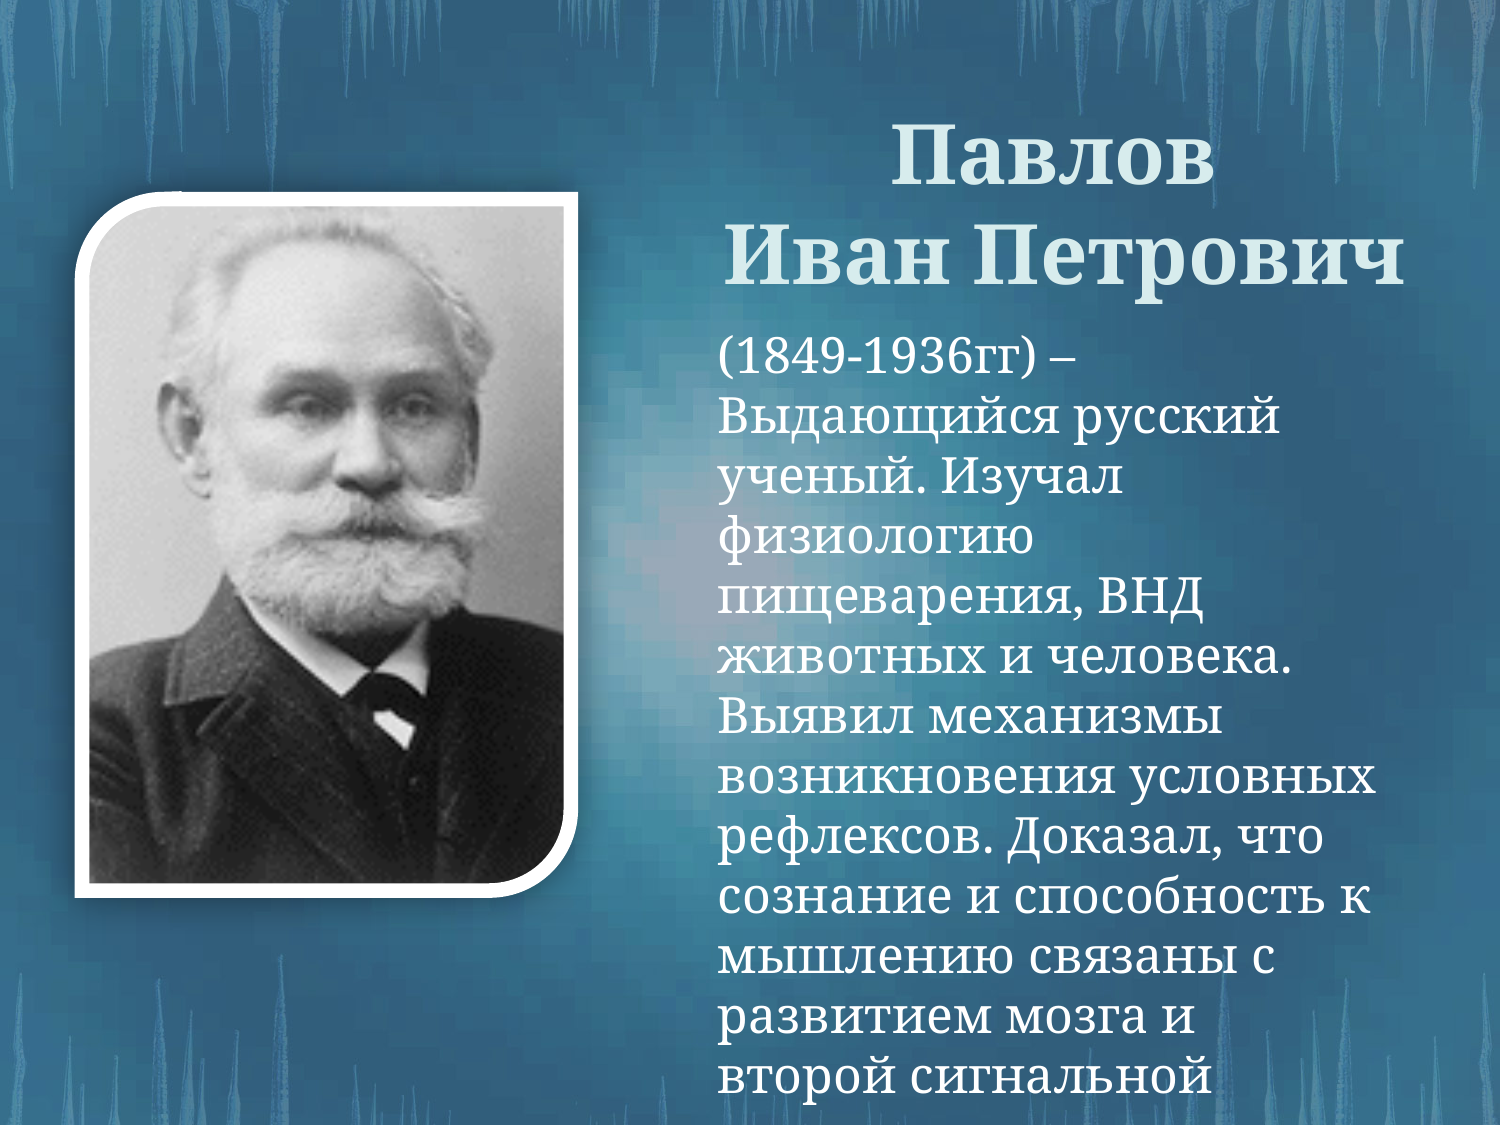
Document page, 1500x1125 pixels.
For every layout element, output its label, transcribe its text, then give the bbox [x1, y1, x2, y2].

picture [0, 0, 1500, 1125]
text_box (1849-1936гг) – Выдающийся русский ученый. Изучал физиологию пищеварения, ВНД животных и человека. Выявил механизмы возникновения условных рефлексов. Доказал, что сознание и способность к мышлению связаны с развитием мозга и второй сигнальной системы. [703, 316, 1395, 1125]
text_box Павлов Иван Петрович [709, 93, 1421, 309]
